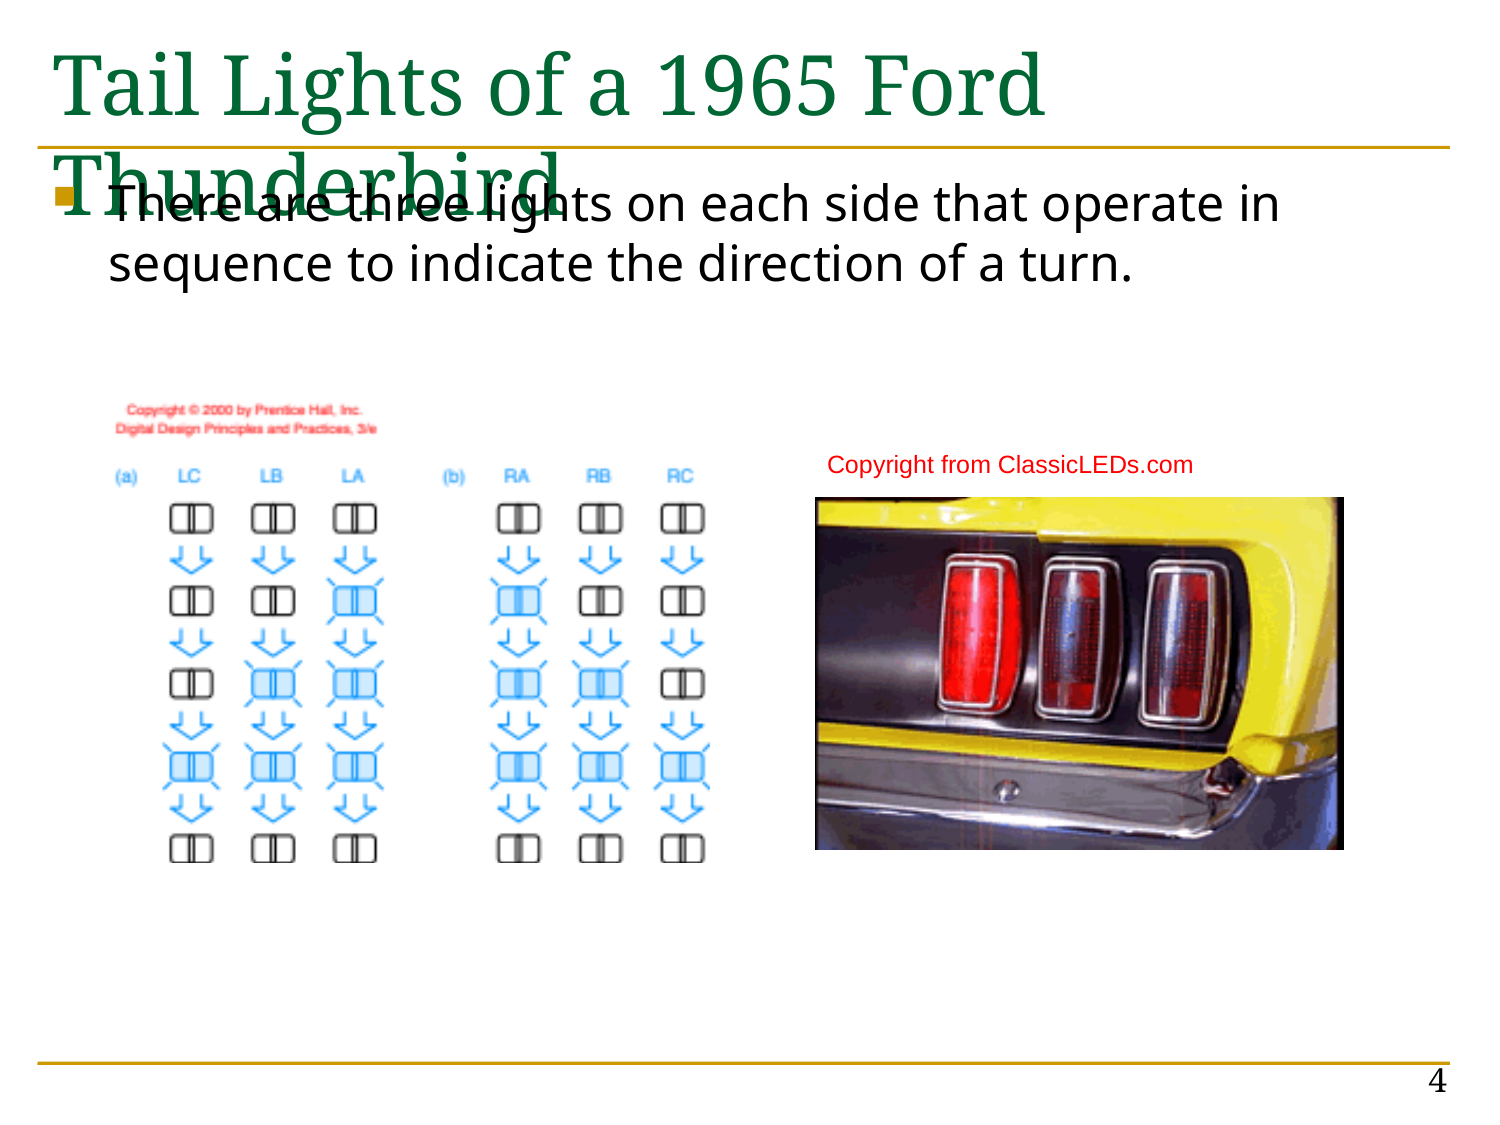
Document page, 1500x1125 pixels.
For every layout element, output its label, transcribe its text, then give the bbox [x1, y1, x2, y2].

picture [112, 399, 711, 863]
text_box Copyright from ClassicLEDs.com [812, 441, 1263, 487]
title Tail Lights of a 1965 Ford Thunderbird [37, 24, 1450, 163]
slide_number 4 [1111, 1036, 1462, 1112]
picture [815, 497, 1344, 851]
list There are three lights on each side that operate in sequence to indicate the direction of a turn. [37, 163, 1450, 1016]
